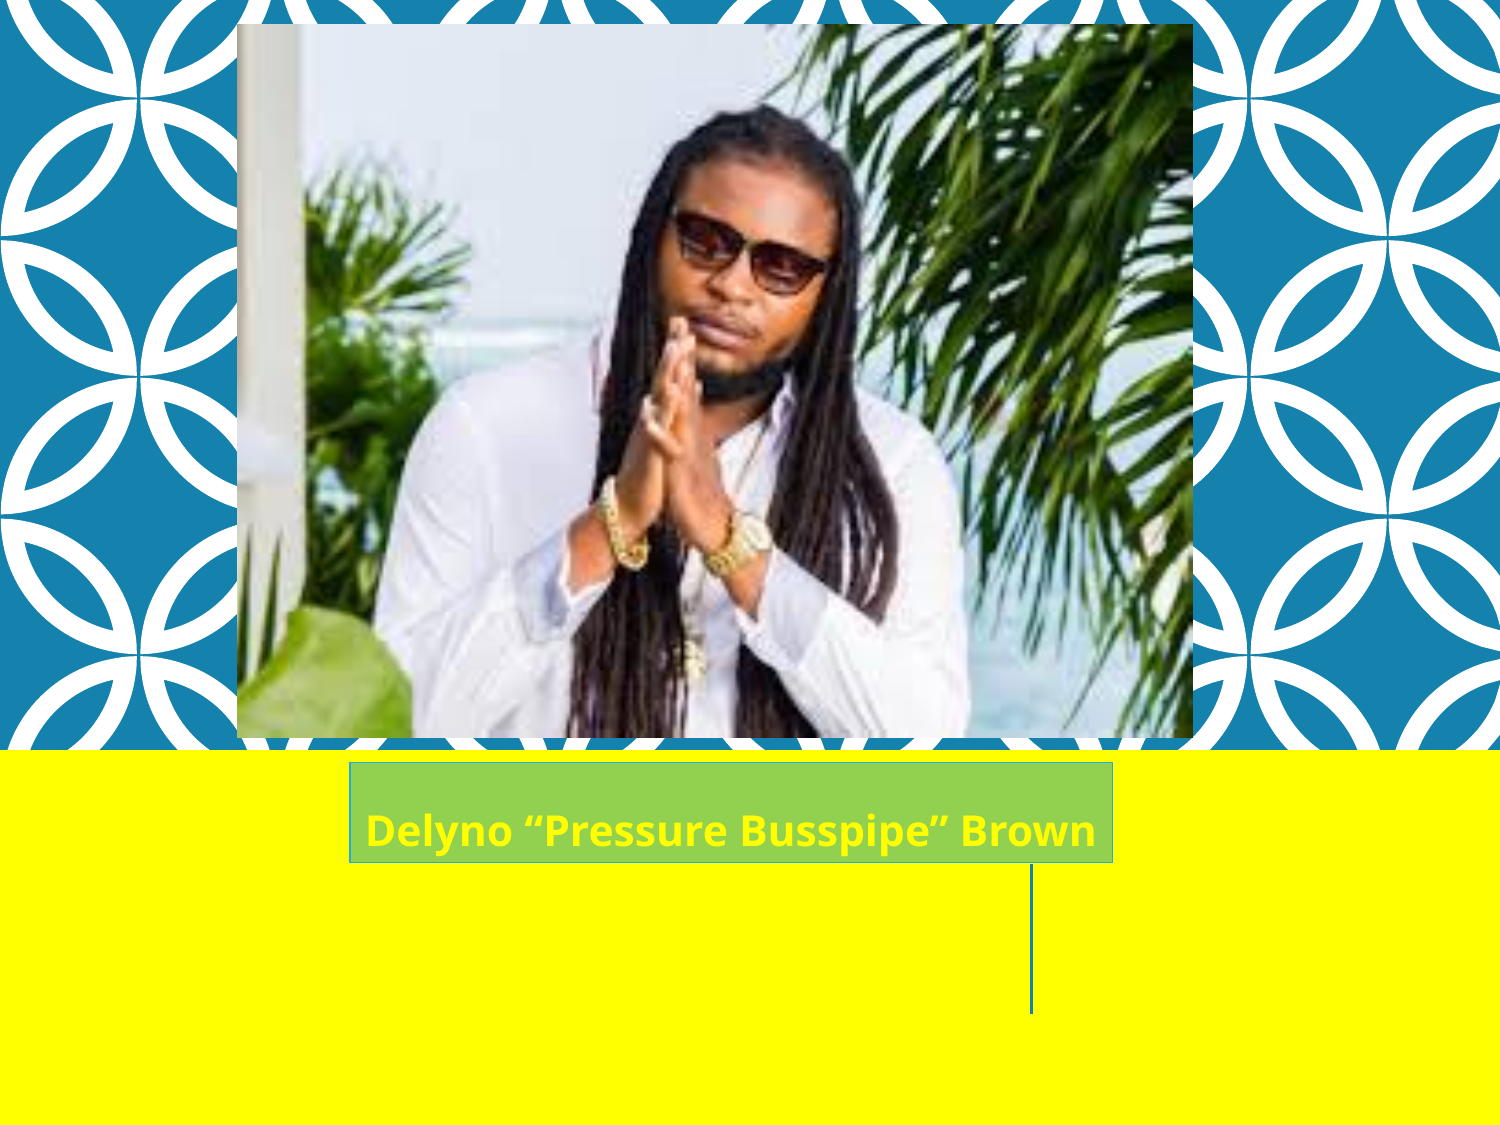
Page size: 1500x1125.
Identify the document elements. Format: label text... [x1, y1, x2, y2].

text_box Delyno “Pressure Busspipe” Brown [349, 762, 1113, 863]
picture [237, 24, 1193, 738]
